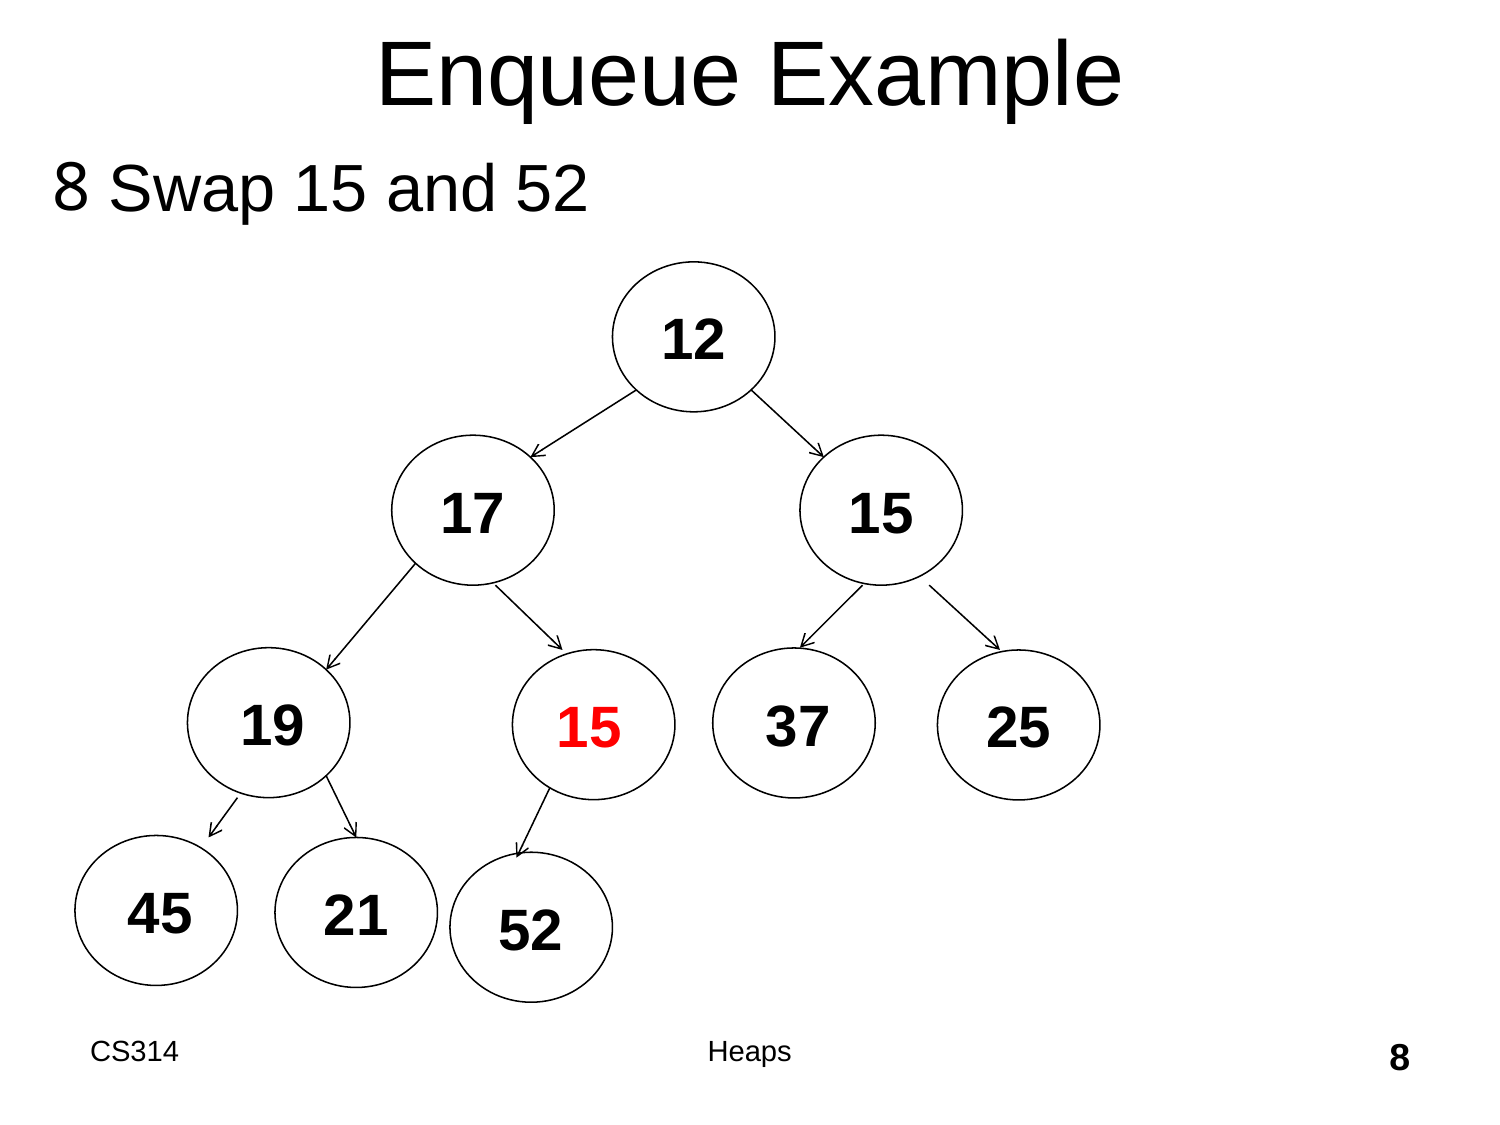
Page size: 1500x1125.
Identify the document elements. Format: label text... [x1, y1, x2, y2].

text_box [74, 835, 238, 986]
text_box [937, 649, 1100, 800]
title Enqueue Example [112, 0, 1388, 137]
slide_number 8 [1112, 1024, 1426, 1101]
text_box [449, 854, 613, 1003]
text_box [325, 775, 357, 838]
slide_number CS314 [74, 1024, 451, 1101]
text_box 19 [225, 680, 321, 765]
text_box 45 [113, 867, 208, 953]
text_box [187, 647, 350, 798]
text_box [495, 584, 563, 651]
text_box [799, 435, 963, 586]
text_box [750, 389, 824, 458]
text_box [391, 435, 555, 586]
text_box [799, 584, 863, 648]
list Swap 15 and 52 [37, 137, 1463, 1038]
text_box 15 [833, 467, 929, 552]
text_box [530, 389, 637, 458]
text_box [208, 797, 238, 838]
footer Heaps [462, 1024, 1038, 1101]
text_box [516, 787, 551, 858]
text_box 25 [971, 682, 1067, 767]
text_box 37 [750, 680, 846, 766]
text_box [928, 584, 1001, 651]
text_box 15 [542, 681, 637, 767]
text_box 21 [308, 869, 404, 955]
text_box [712, 647, 876, 798]
text_box [274, 837, 438, 988]
text_box 12 [646, 294, 742, 379]
text_box 52 [483, 884, 579, 970]
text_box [325, 562, 416, 670]
text_box [612, 261, 775, 412]
text_box 17 [425, 467, 521, 552]
text_box [512, 649, 675, 800]
